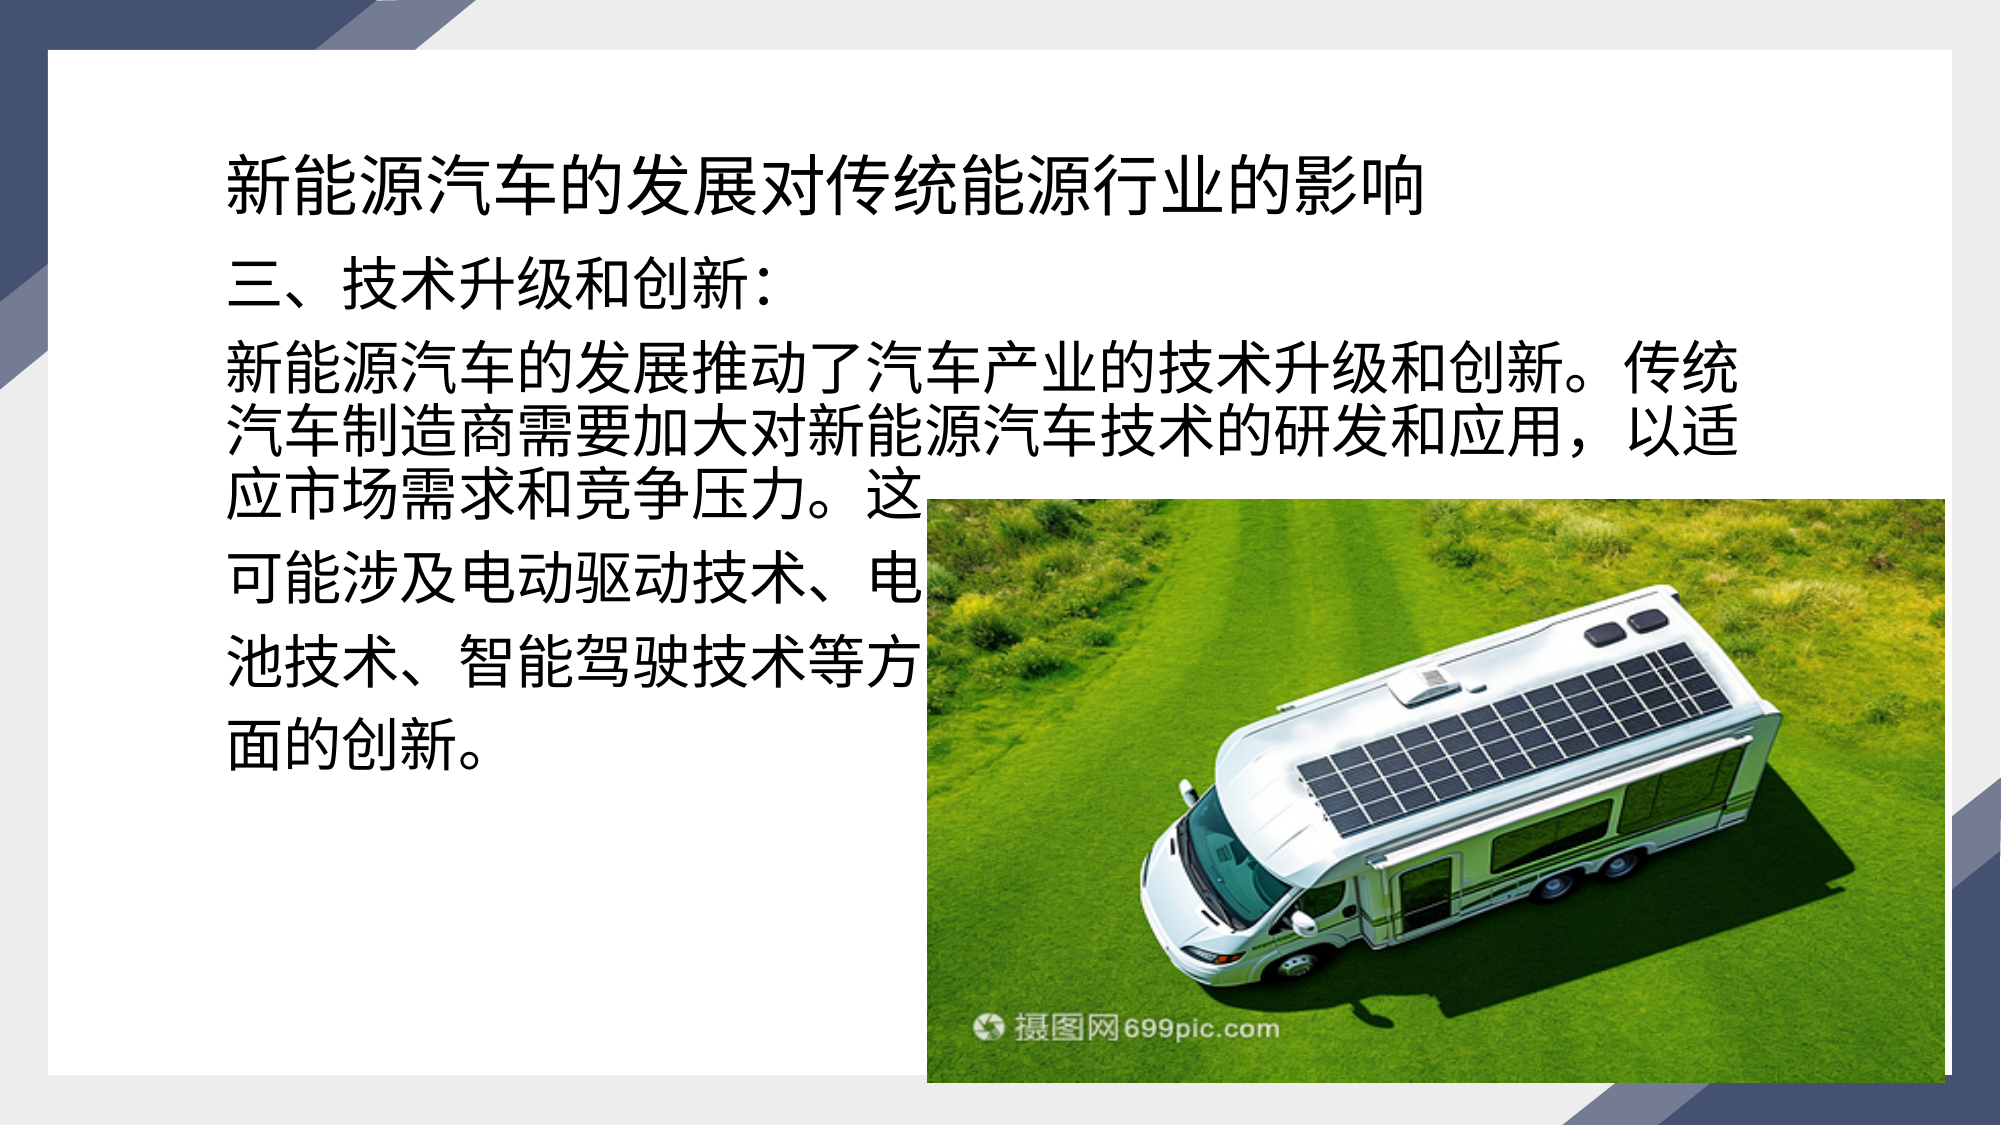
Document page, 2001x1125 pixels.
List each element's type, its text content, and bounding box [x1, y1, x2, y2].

list 三、技术升级和创新： 新能源汽车的发展推动了汽车产业的技术升级和创新。传统汽车制造商需要加大对新能源汽车技术的研发和应用，以适应市场需求和竞争压力。这 可能涉及电动驱动技术、电 池技术、智能驾驶技术等方 面的创新。 [210, 247, 1790, 814]
title 新能源汽车的发展对传统能源行业的影响 [210, 129, 1790, 247]
picture [927, 499, 1945, 1083]
